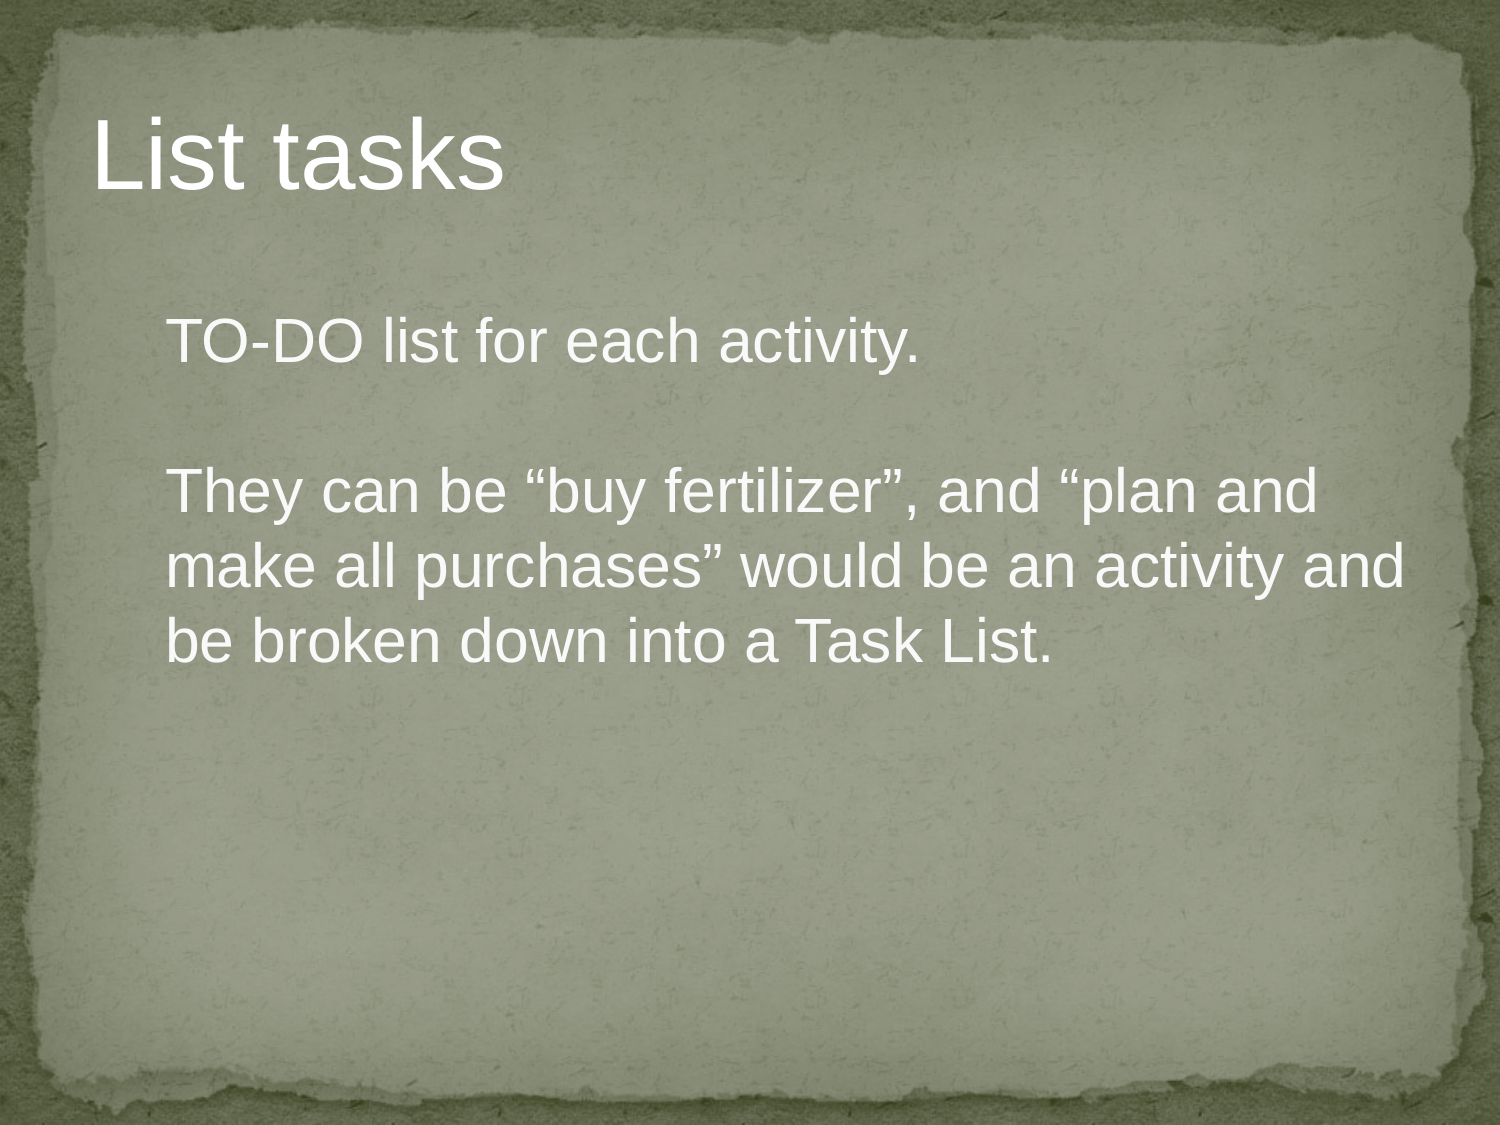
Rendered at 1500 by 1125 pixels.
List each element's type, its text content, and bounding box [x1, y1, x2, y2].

title List tasks [75, 24, 1425, 225]
picture [0, 0, 1500, 1125]
list TO-DO list for each activity. They can be “buy fertilizer”, and “plan and make all purchases” would be an activity and be broken down into a Task List. [75, 249, 1425, 1000]
